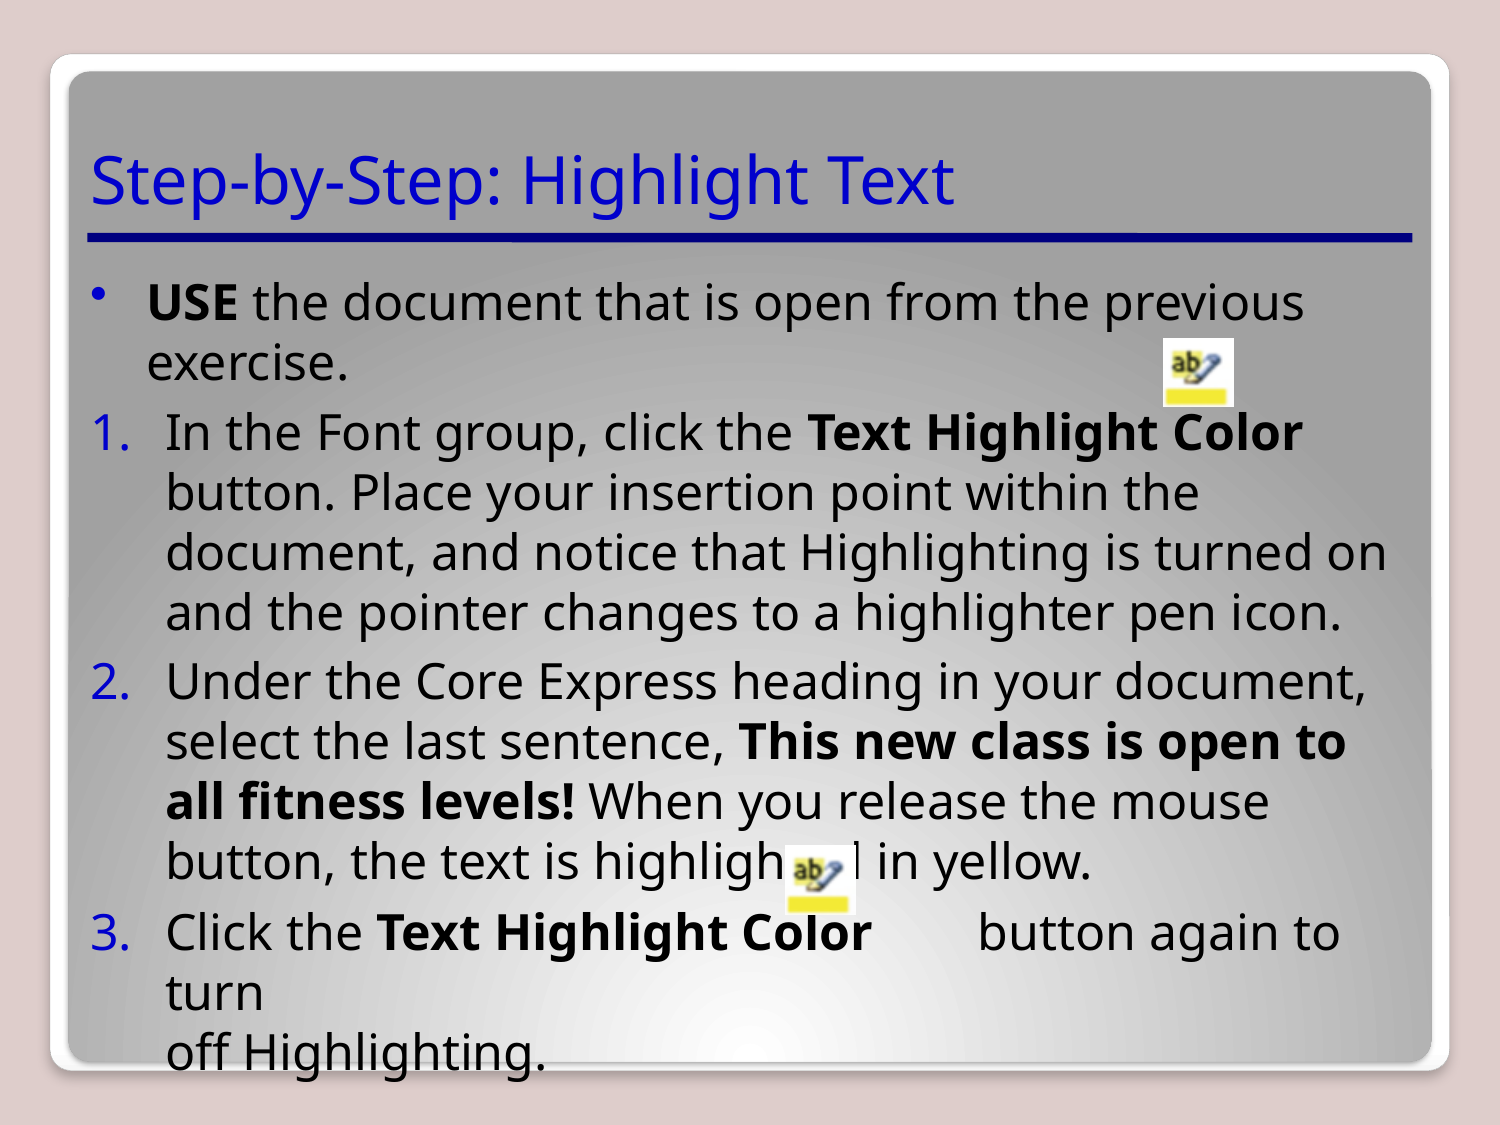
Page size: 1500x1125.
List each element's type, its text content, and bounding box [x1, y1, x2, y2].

list USE the document that is open from the previous exercise. In the Font group, click the Text Highlight Color button. Place your insertion point within the document, and notice that Highlighting is turned on and the pointer changes to a highlighter pen icon. Under the Core Express heading in your document, select the last sentence, This new class is open to all fitness levels! When you release the mouse button, the text is highlighted in yellow. Click the Text Highlight Color button again to turn off Highlighting. [74, 262, 1426, 1063]
title Step-by-Step: Highlight Text [74, 74, 1426, 226]
picture [785, 845, 856, 915]
picture [1163, 337, 1234, 407]
